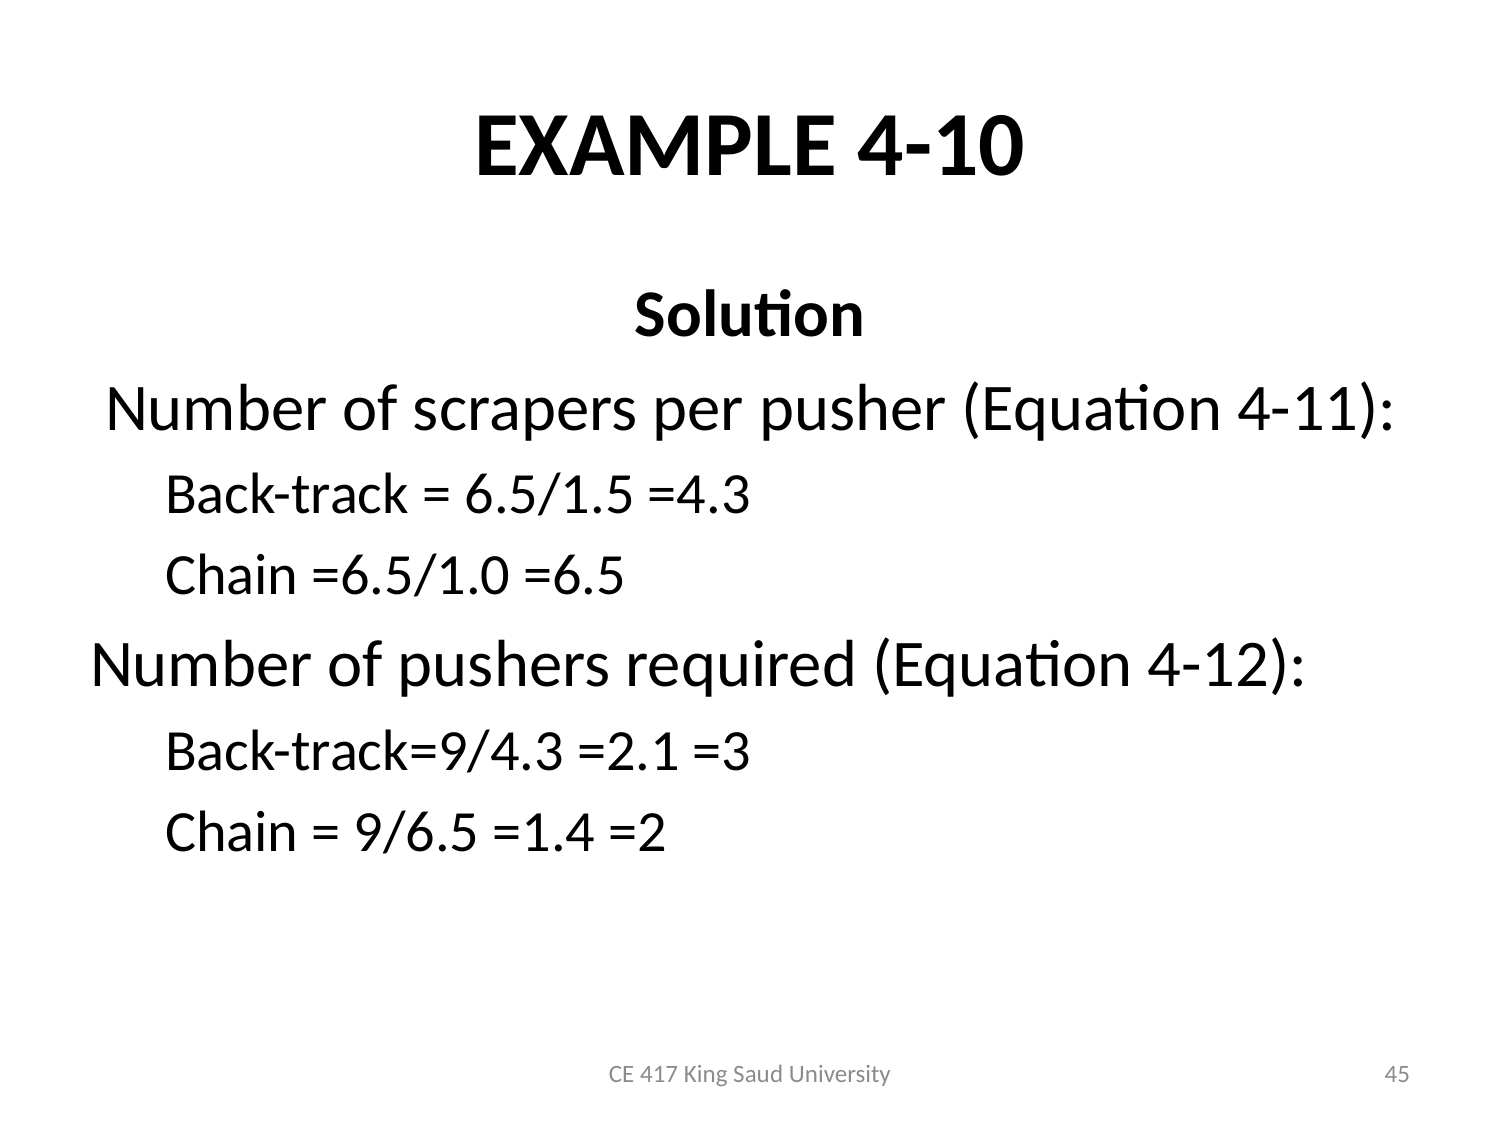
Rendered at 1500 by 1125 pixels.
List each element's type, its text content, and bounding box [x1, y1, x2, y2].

list Solution Number of scrapers per pusher (Equation 4-11): Back-track = 6.5/1.5 =4.3 Chain =6.5/1.0 =6.5 Number of pushers required (Equation 4-12): Back-track=9/4.3 =2.1 =3 Chain = 9/6.5 =1.4 =2 [75, 262, 1425, 1005]
footer CE 417 King Saud University [512, 1042, 988, 1103]
slide_number 45 [1074, 1042, 1425, 1103]
title EXAMPLE 4-10 [75, 45, 1425, 233]
